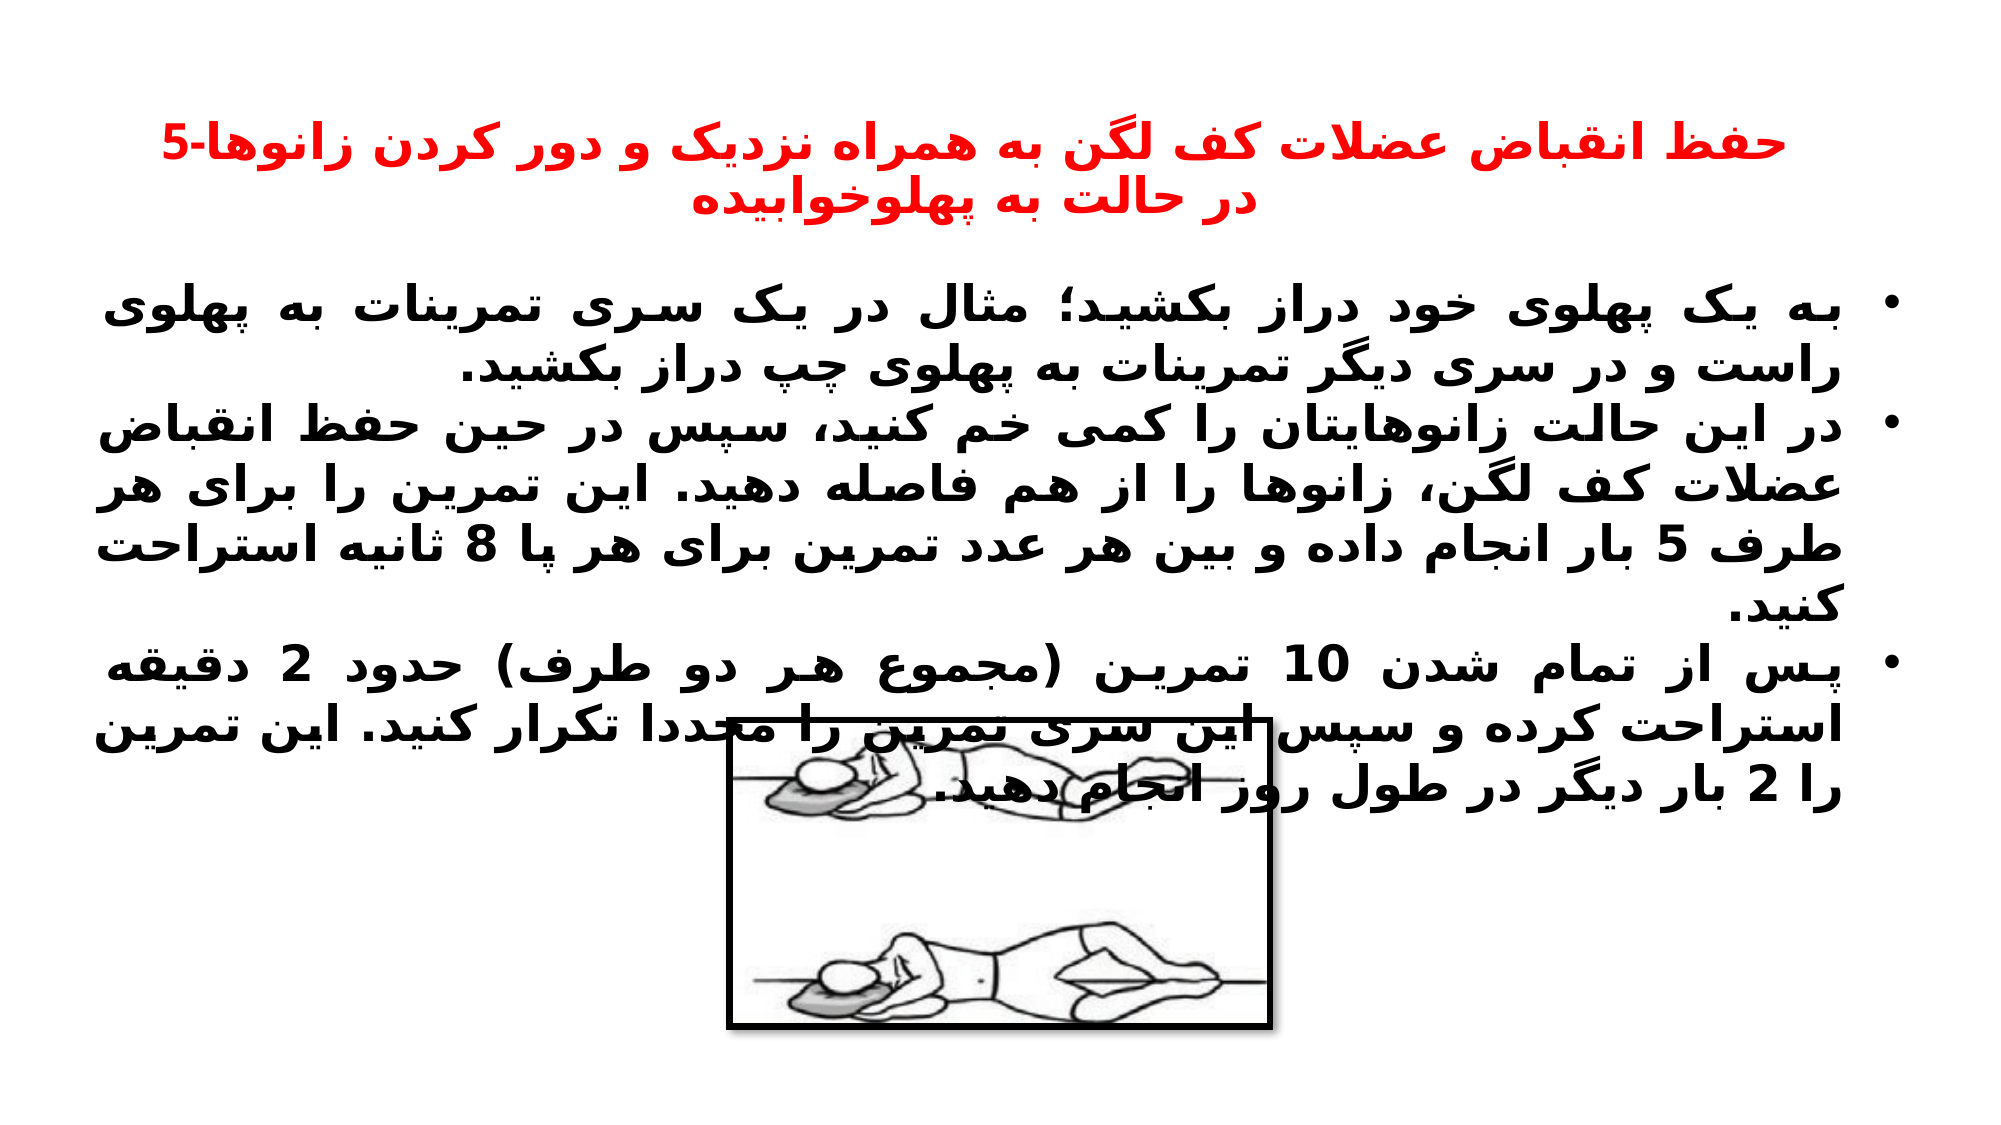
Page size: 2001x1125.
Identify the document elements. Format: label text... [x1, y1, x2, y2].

title 5-حفظ انقباض عضلات کف لگن به همراه نزدیک و دور کردن زانوها در حالت به پهلوخوابیده [137, 76, 1815, 264]
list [732, 723, 1268, 1024]
text_box به یک پهلوی خود دراز بکشید؛ مثال در یک سری تمرینات به پهلوی راست و در سری دیگر تمرینات به پهلوی چپ دراز بکشید. در این حالت زانوهایتان را کمی خم کنید، سپس در حین حفظ انقباض عضلات کف لگن، زانوها را از هم فاصله دهید. این تمرین را برای هر طرف 5 بار انجام داده و بین هر عدد تمرین برای هر پا 8 ثانیه استراحت کنید. پس از تمام شدن 10 تمرین (مجموع هر دو طرف) حدود 2 دقیقه استراحت کرده و سپس این سری تمرین را مجددا تکرار کنید. این تمرین را 2 بار دیگر در طول روز انجام دهید. [79, 264, 1916, 874]
